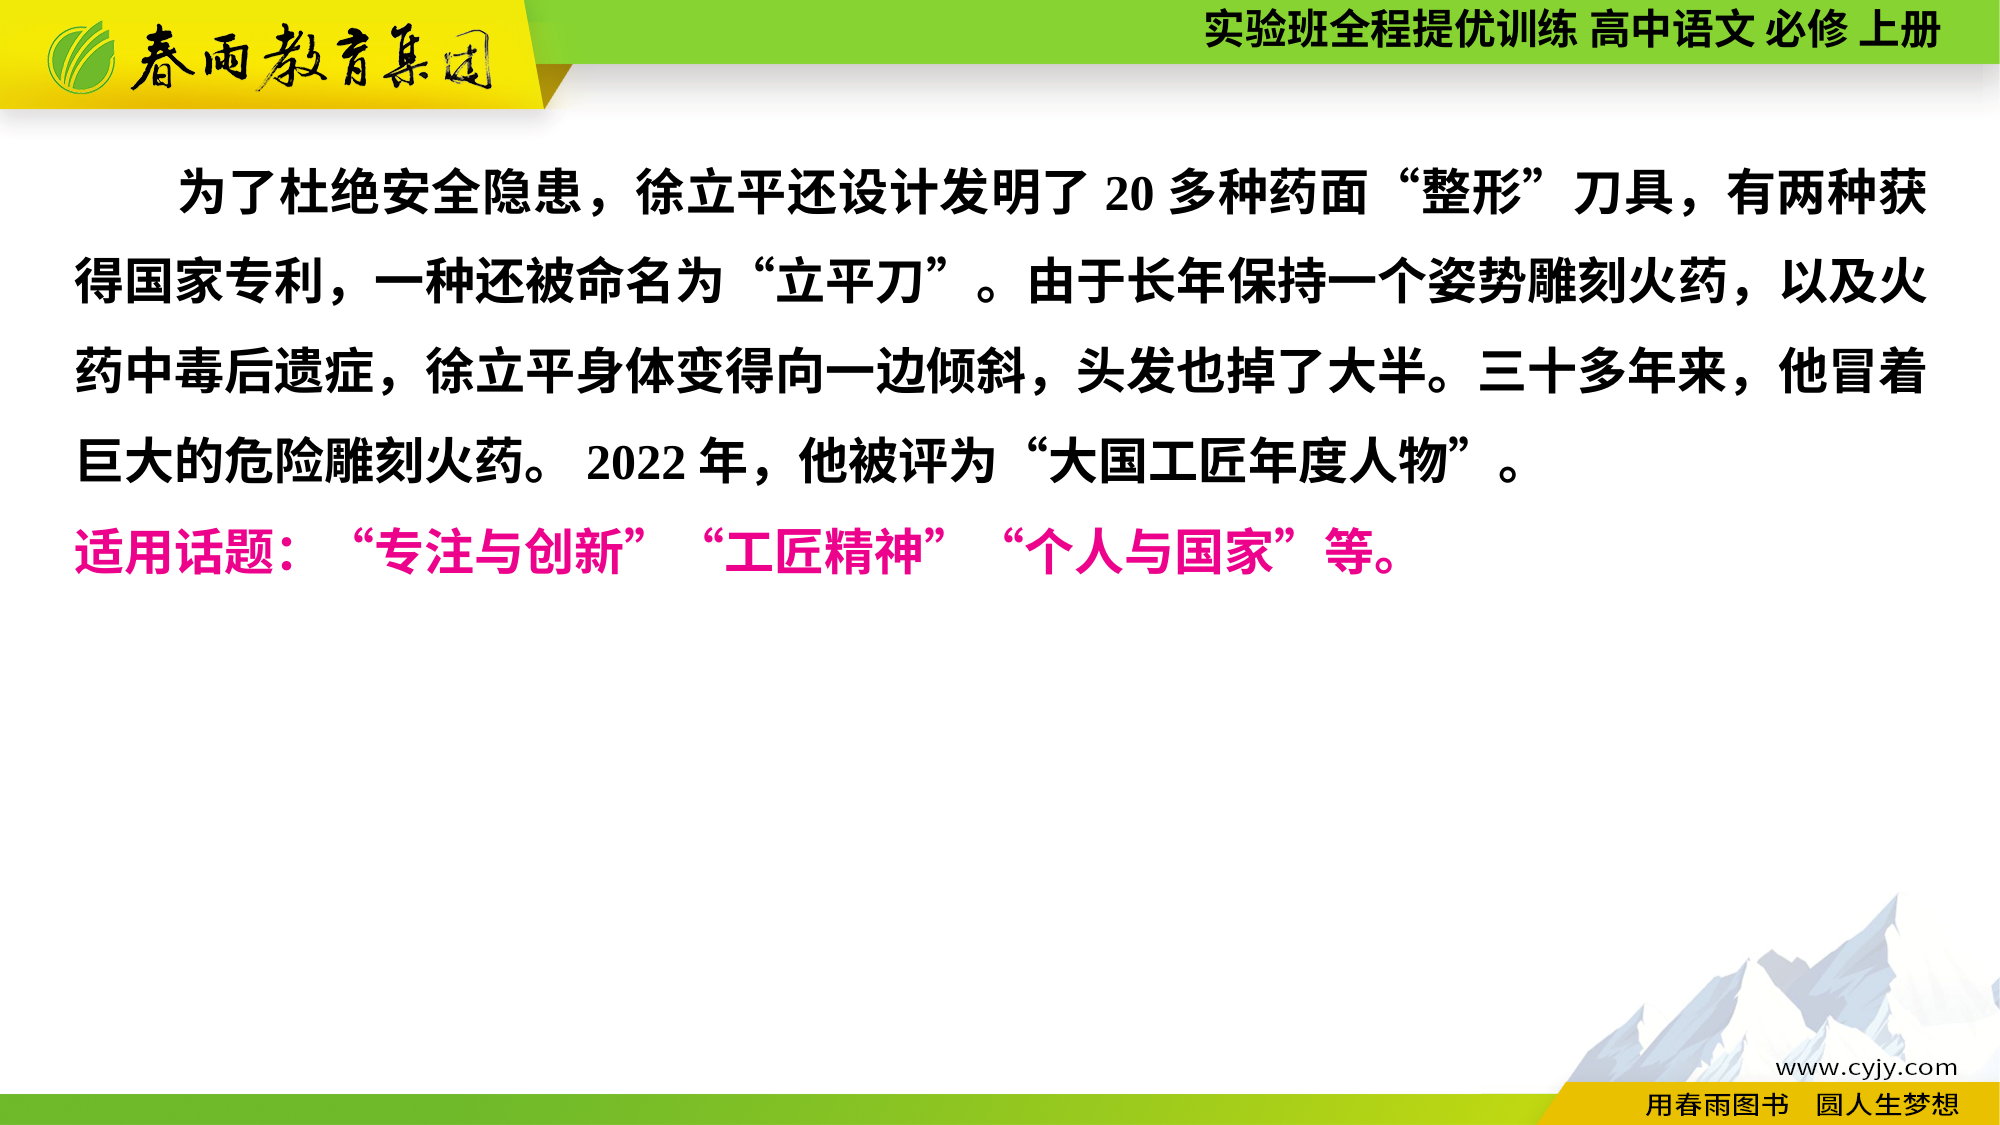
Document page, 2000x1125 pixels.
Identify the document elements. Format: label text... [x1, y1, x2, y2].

picture [0, 0, 2000, 1125]
list 为了杜绝安全隐患，徐立平还设计发明了20多种药面“整形”刀具，有两种获得国家专利，一种还被命名为“立平刀”。由于长年保持一个姿势雕刻火药，以及火药中毒后遗症，徐立平身体变得向一边倾斜，头发也掉了大半。三十多年来，他冒着巨大的危险雕刻火药。2022年，他被评为“大国工匠年度人物”。 适用话题：“专注与创新”“工匠精神”“个人与国家”等。 [59, 122, 1944, 592]
